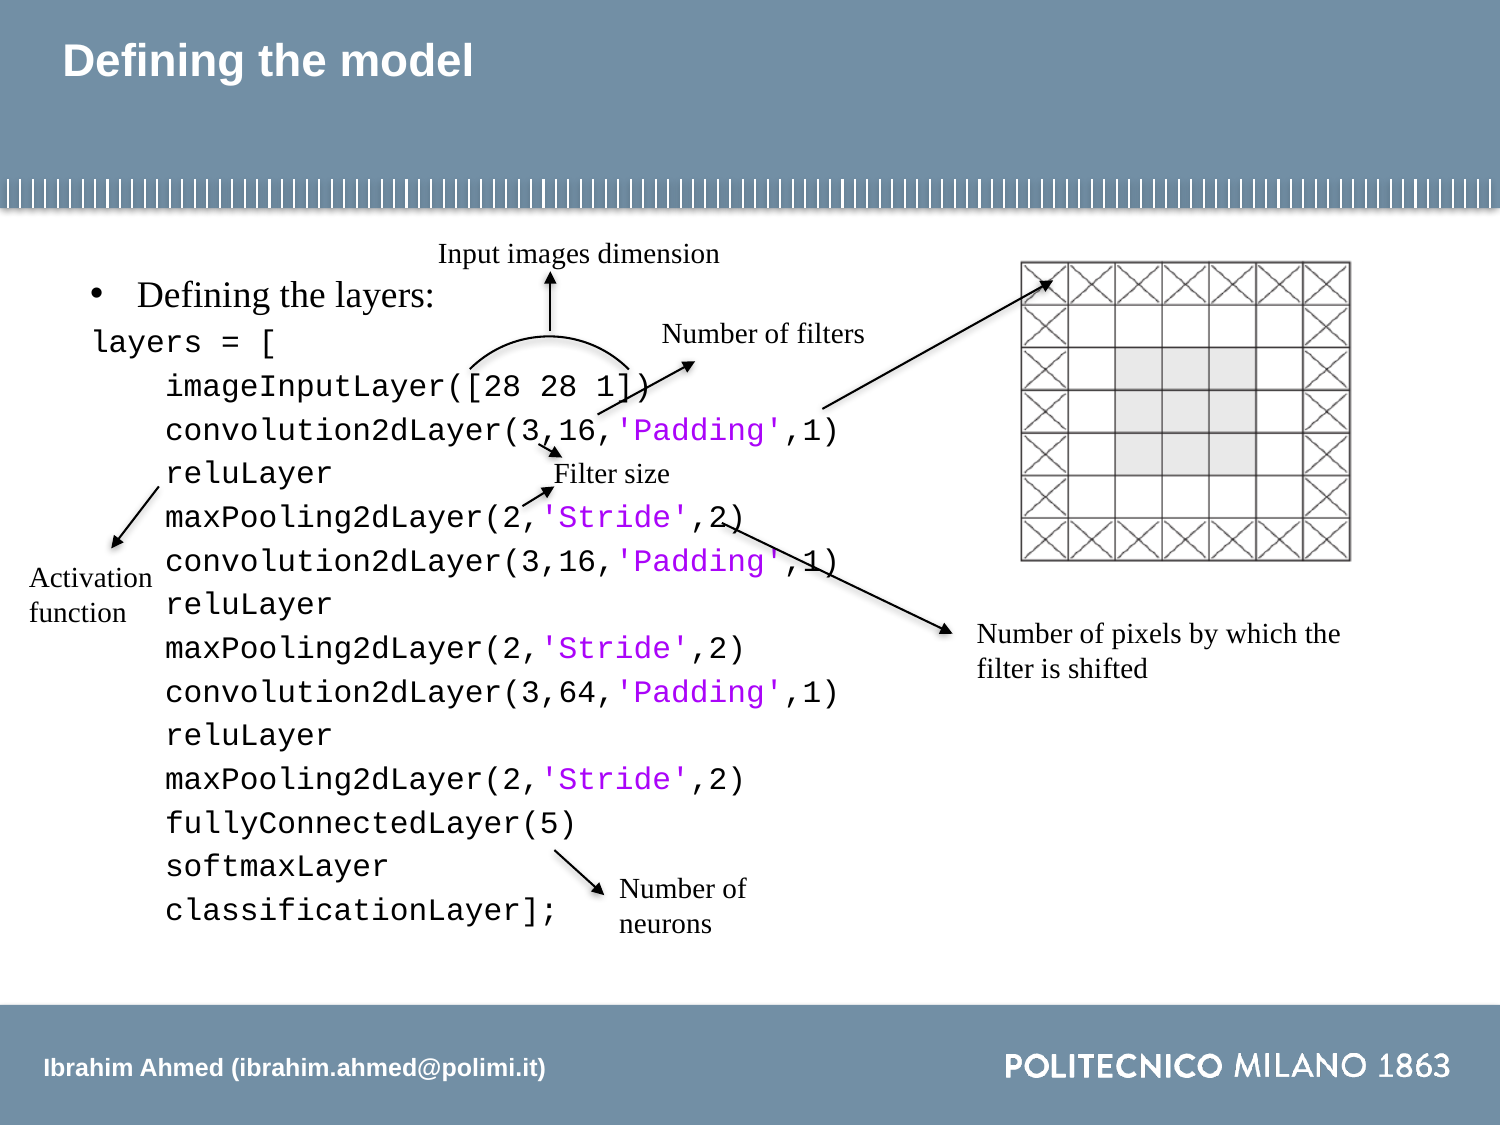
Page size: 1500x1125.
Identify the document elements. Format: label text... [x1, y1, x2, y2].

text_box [597, 361, 696, 415]
text_box Input images dimension [423, 226, 736, 277]
text_box Filter size [538, 446, 686, 497]
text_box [522, 486, 555, 507]
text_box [822, 280, 1054, 410]
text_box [538, 443, 563, 458]
title Defining the model [47, 22, 1455, 161]
text_box Number of filters [646, 307, 817, 357]
list Defining the layers: layers = [ imageInputLayer([28 28 1]) convolution2dLayer(3,16,'Padding',1) reluLayer maxPooling2dLayer(2,'Stride',2) convolution2dLayer(3,16,'Padding',1) reluLayer maxPooling2dLayer(2,'Stride',2) convolution2dLayer(3,64,'Padding',1) reluLayer maxPooling2dLayer(2,'Stride',2) fullyConnectedLayer(5) softmaxLayer classificationLayer]; [75, 262, 1441, 1005]
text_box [721, 522, 953, 634]
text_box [554, 849, 605, 896]
text_box Number of pixels by which the filter is shifted [961, 606, 1357, 692]
picture [1011, 253, 1357, 565]
picture [999, 1041, 1456, 1089]
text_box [110, 486, 160, 549]
text_box Activation function [13, 551, 174, 636]
text_box Number of neurons [604, 861, 765, 947]
text_box [468, 334, 621, 442]
